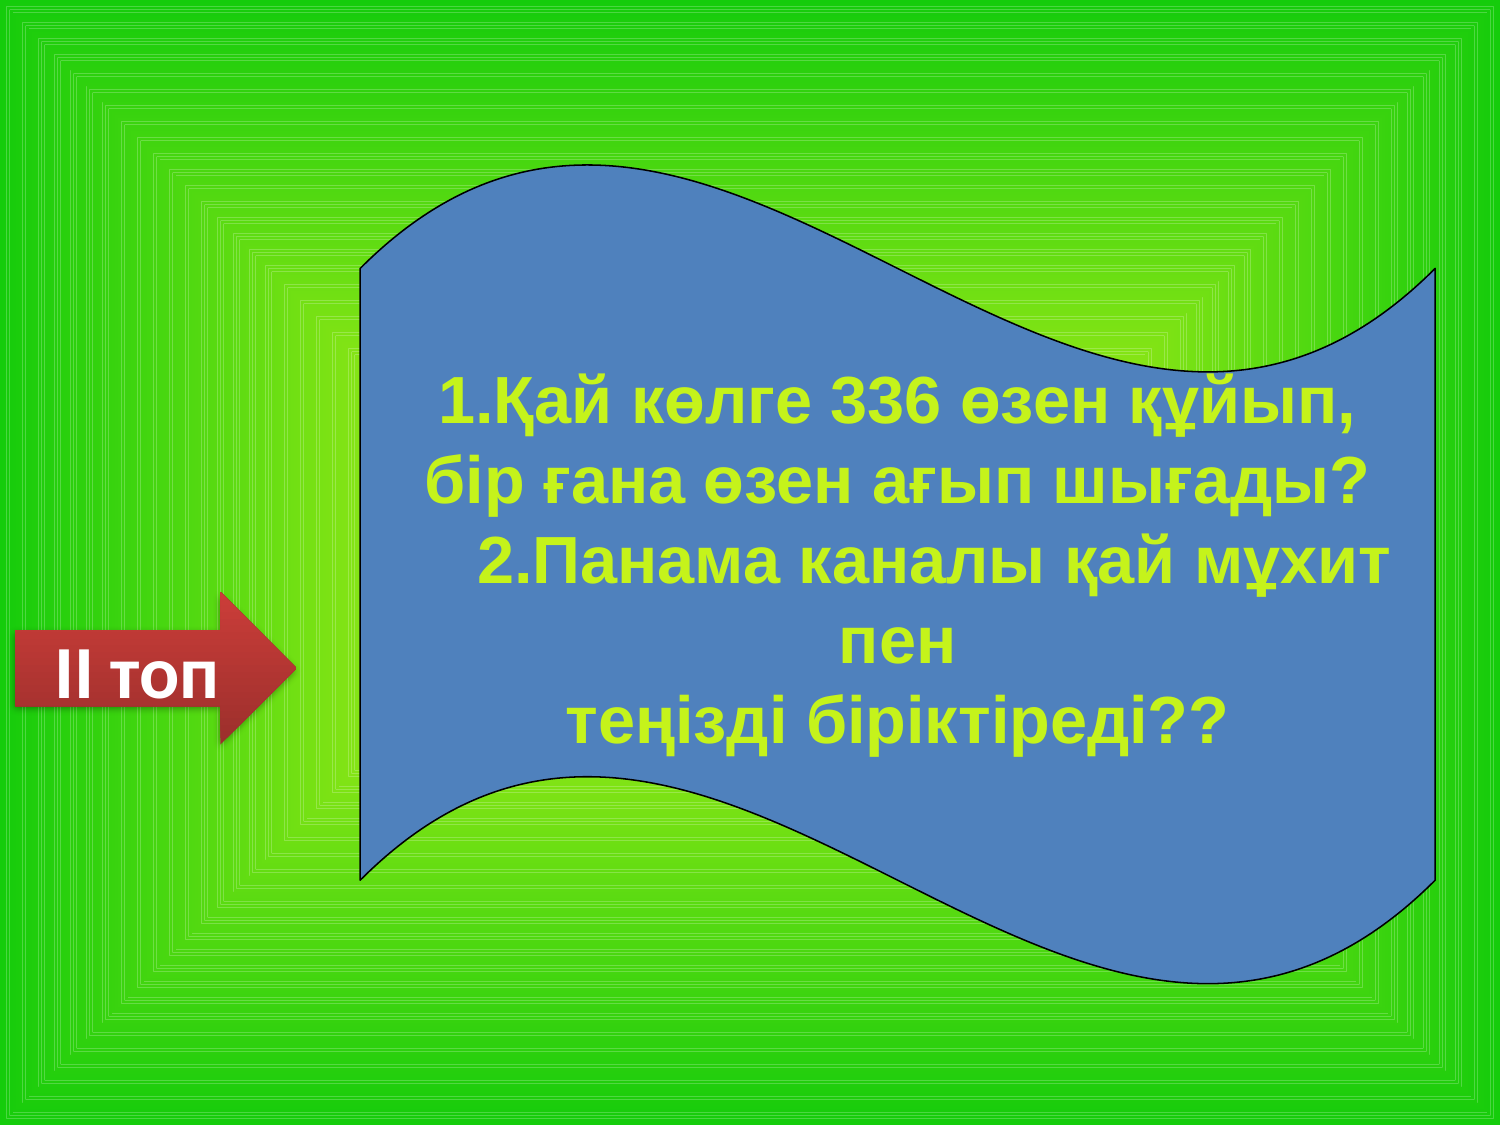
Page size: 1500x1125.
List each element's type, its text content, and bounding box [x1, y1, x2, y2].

text_box 1.Қай көлге 336 өзен құйып, бір ғана өзен ағып шығады? 2.Панама каналы қай мұхит пен теңізді біріктіреді?? [360, 164, 1436, 984]
text_box ІІ топ [15, 592, 297, 745]
